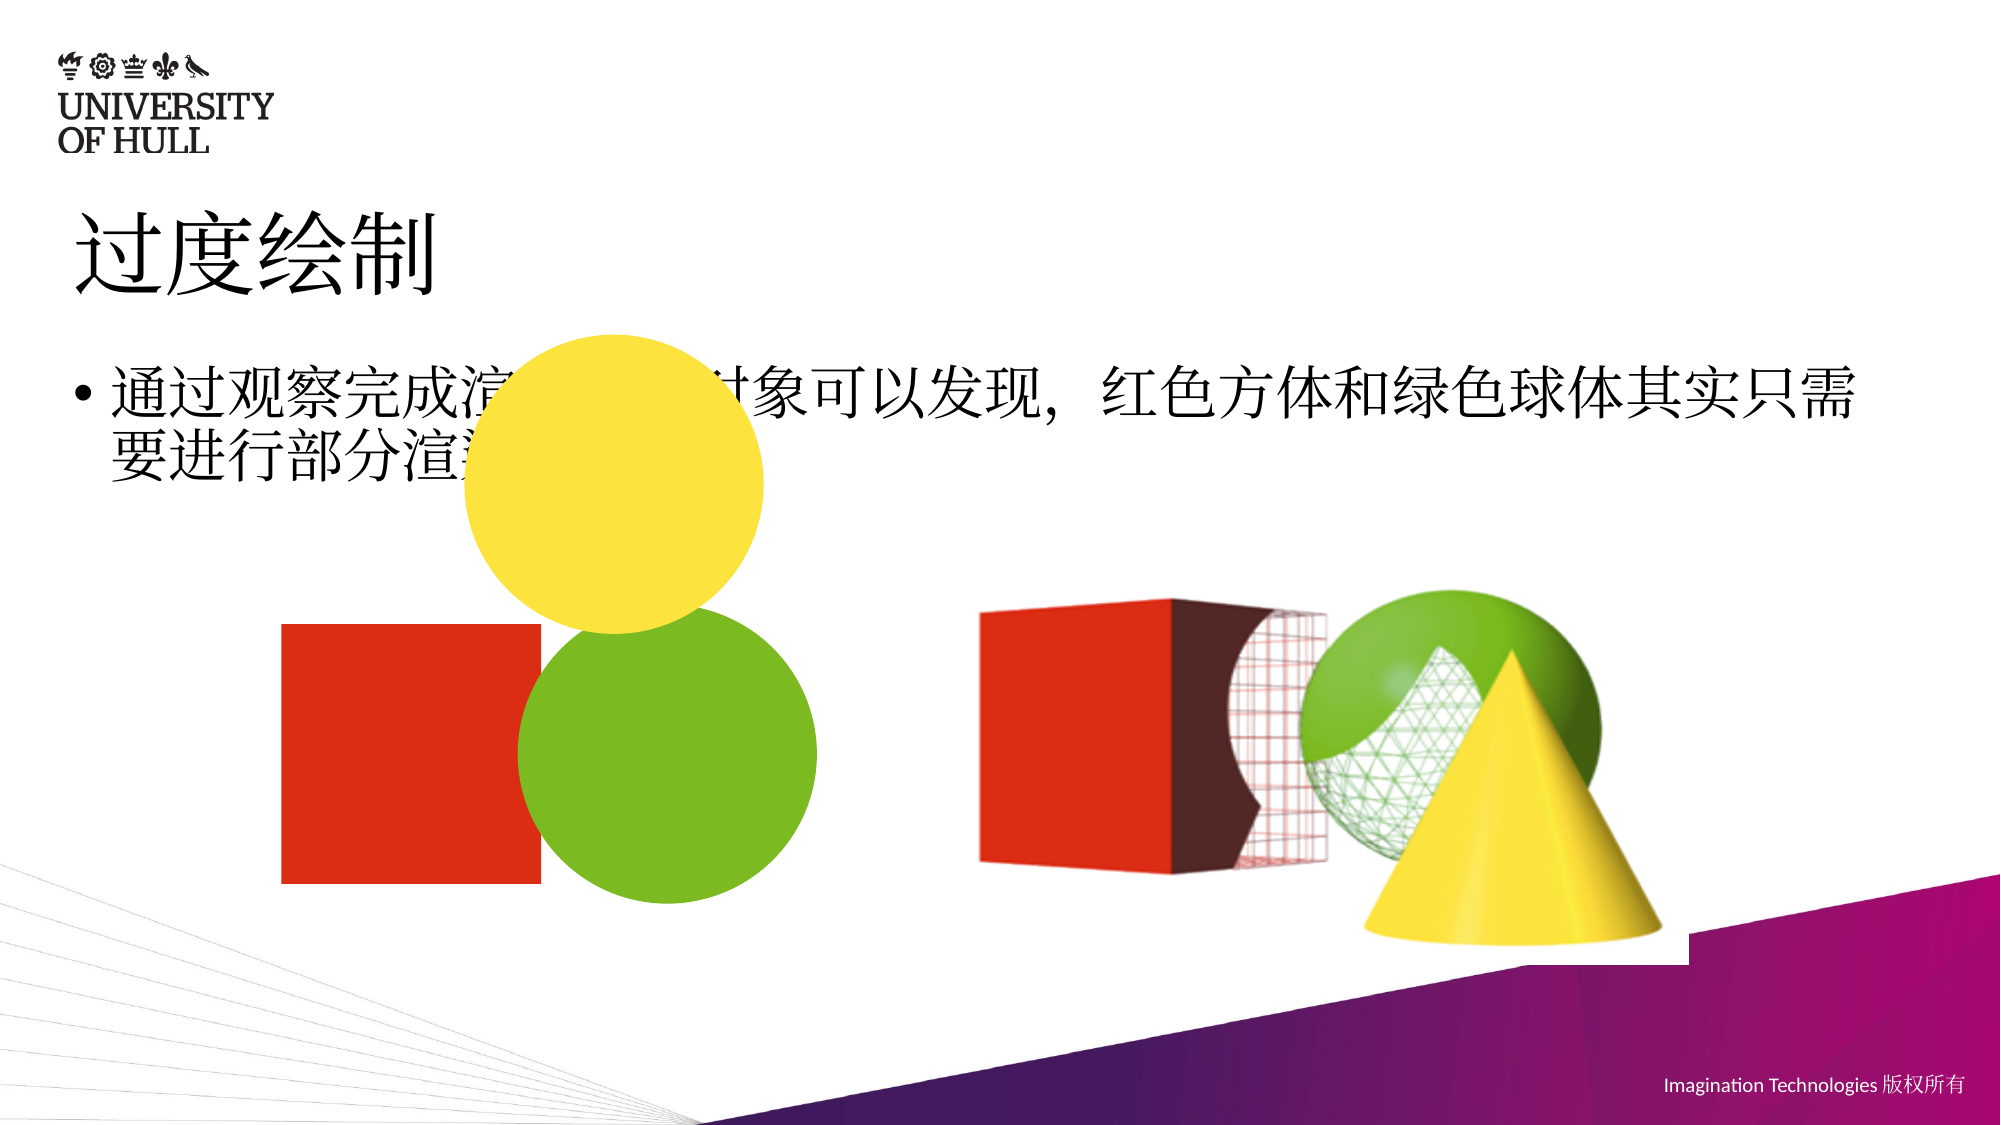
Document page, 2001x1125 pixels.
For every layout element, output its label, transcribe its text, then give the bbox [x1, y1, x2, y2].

list 通过观察完成渲染后的对象可以发现，红色方体和绿色球体其实只需要进行部分渲染 [57, 356, 1931, 1074]
picture [0, 0, 2000, 1125]
text_box [281, 624, 542, 884]
text_box [517, 608, 817, 904]
text_box [464, 334, 764, 634]
title 过度绘制 [57, 178, 1931, 340]
